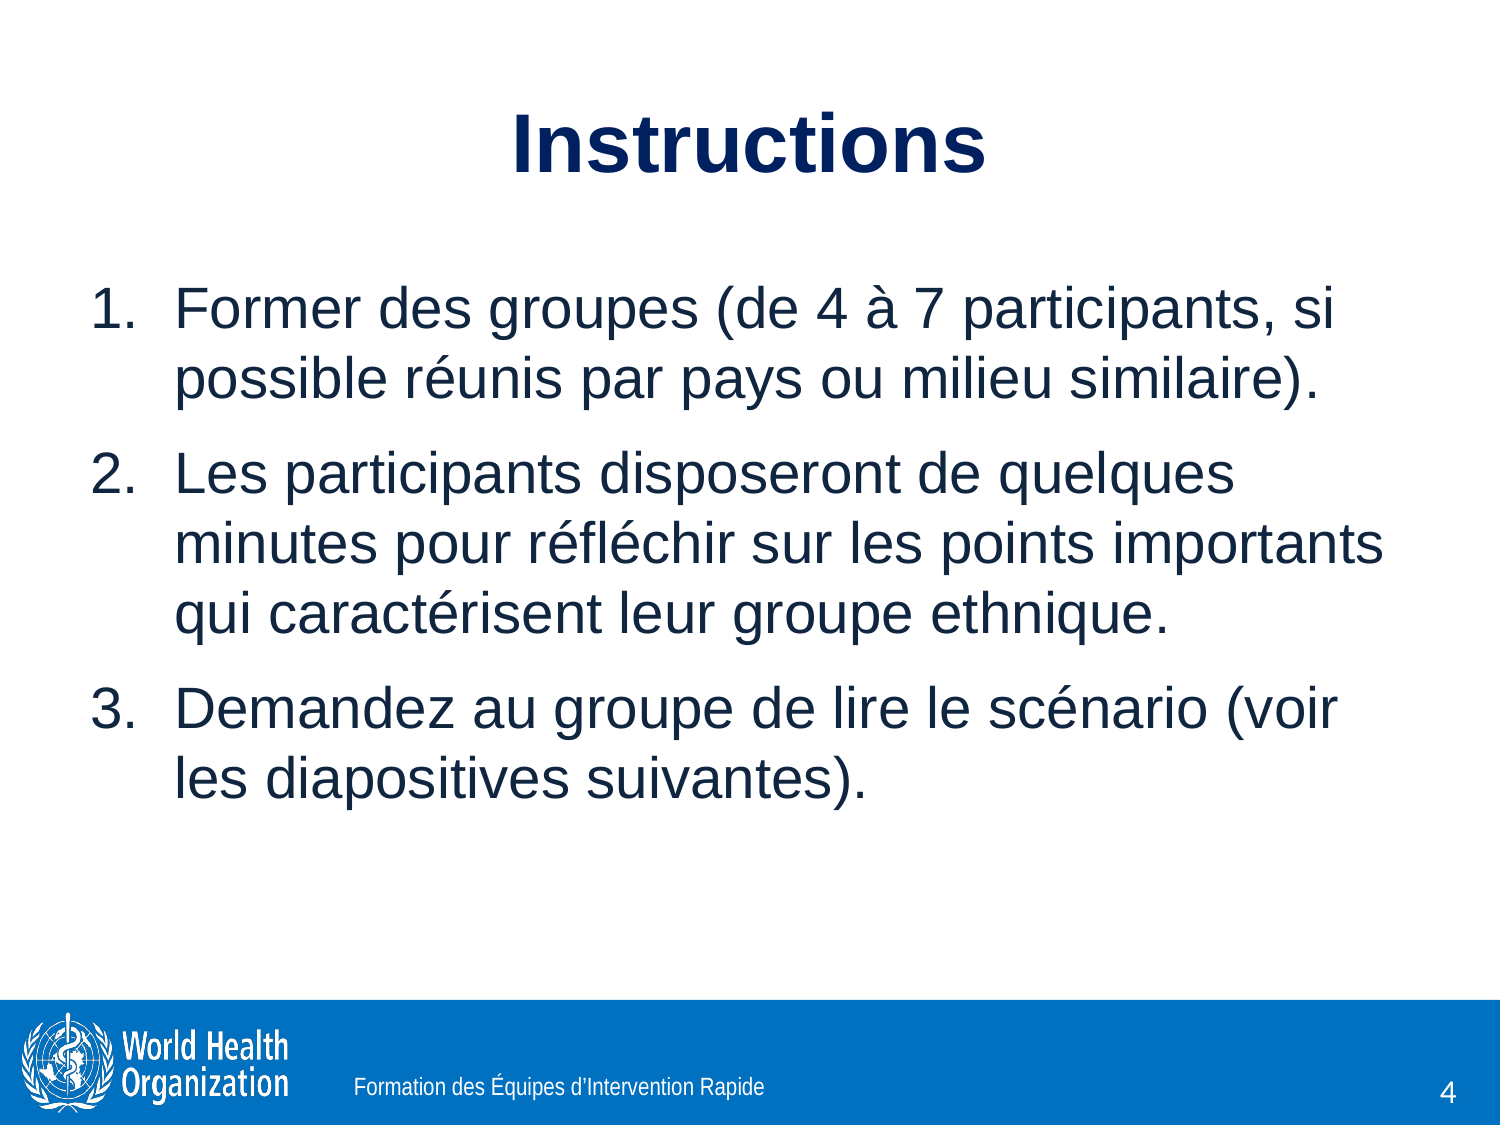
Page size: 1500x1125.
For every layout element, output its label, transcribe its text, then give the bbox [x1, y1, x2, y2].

title Instructions [75, 45, 1425, 233]
list Former des groupes (de 4 à 7 participants, si possible réunis par pays ou milieu similaire). Les participants disposeront de quelques minutes pour réfléchir sur les points importants qui caractérisent leur groupe ethnique. Demandez au groupe de lire le scénario (voir les diapositives suivantes). [75, 262, 1425, 1005]
picture [21, 1012, 288, 1113]
